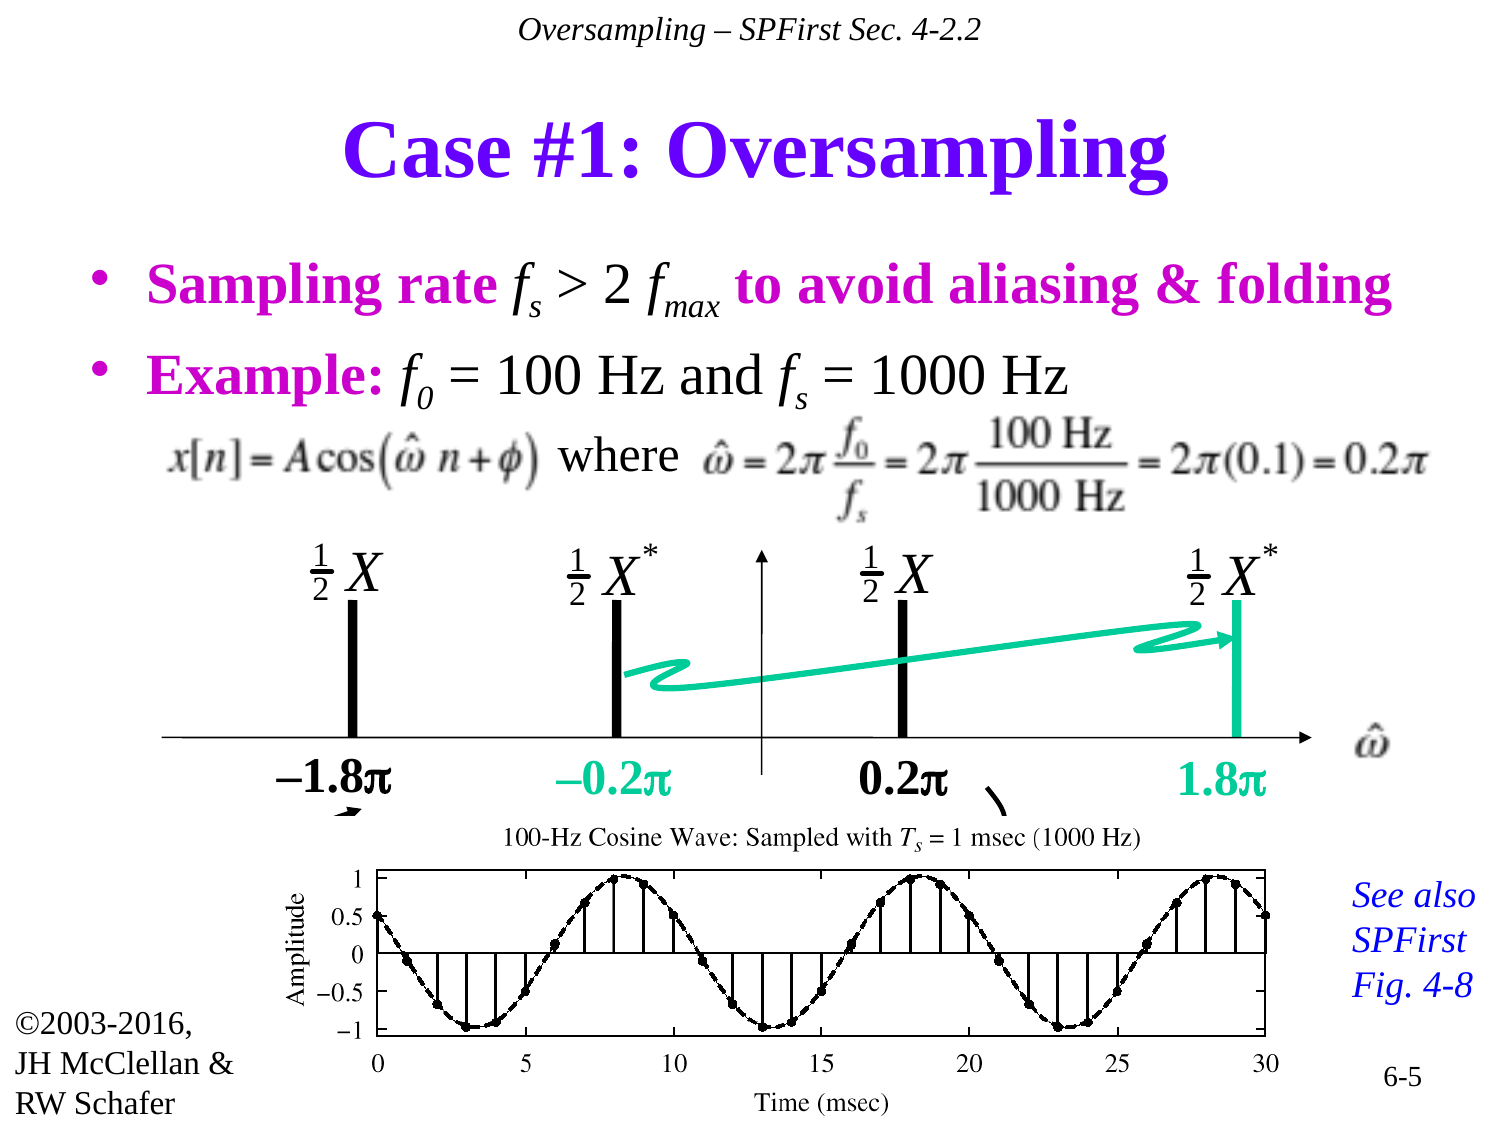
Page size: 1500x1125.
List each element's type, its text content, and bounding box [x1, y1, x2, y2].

text_box Oversampling – SPFirst Sec. 4-2.2 [0, 0, 1500, 55]
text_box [1161, 537, 1287, 548]
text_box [559, 536, 946, 548]
slide_number 6-5 [1291, 1049, 1438, 1125]
picture [274, 816, 1288, 1125]
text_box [162, 402, 1437, 527]
title Case #1: Oversampling [75, 55, 1438, 237]
text_box ©2003-2016, JH McClellan & RW Schafer [0, 994, 250, 1125]
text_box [261, 537, 407, 548]
text_box See also SPFirst Fig. 4-8 [1337, 862, 1500, 1013]
list Sampling rate fs > 2 fmax to avoid aliasing & folding Example: f0 = 100 Hz and fs = 1000 Hz [75, 237, 1463, 538]
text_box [161, 549, 1394, 829]
